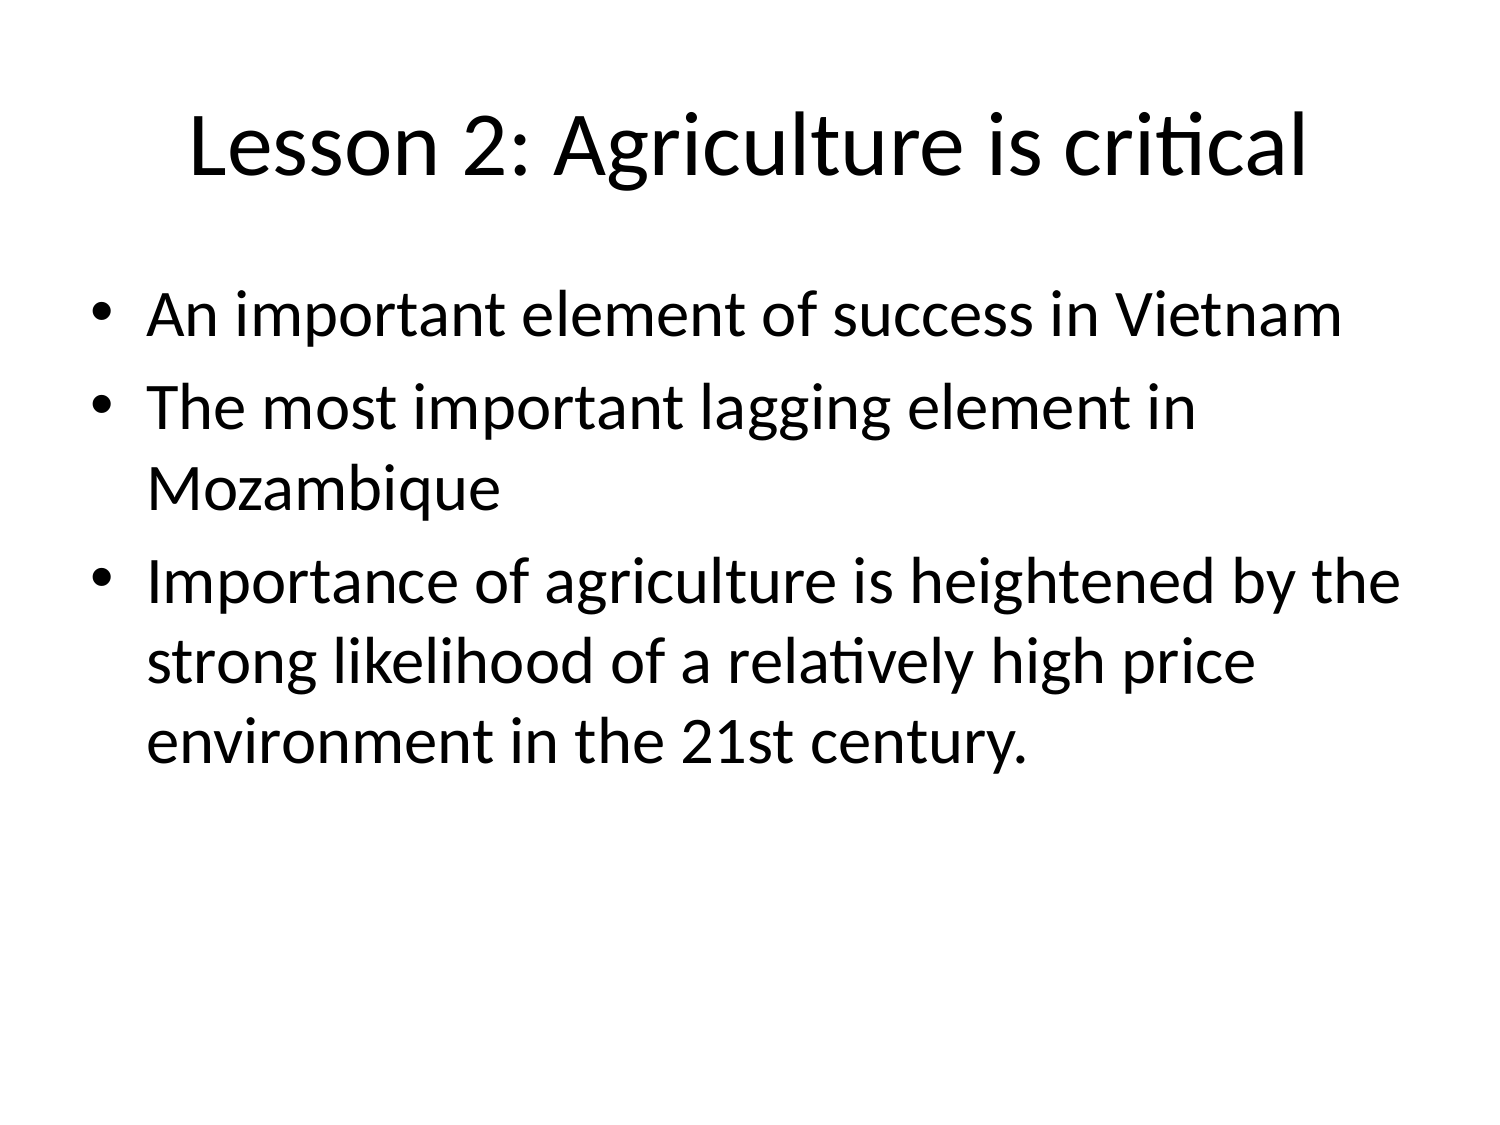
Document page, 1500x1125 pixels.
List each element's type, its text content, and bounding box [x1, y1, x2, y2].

list An important element of success in Vietnam The most important lagging element in Mozambique Importance of agriculture is heightened by the strong likelihood of a relatively high price environment in the 21st century. [75, 262, 1425, 1005]
title Lesson 2: Agriculture is critical [75, 45, 1425, 233]
